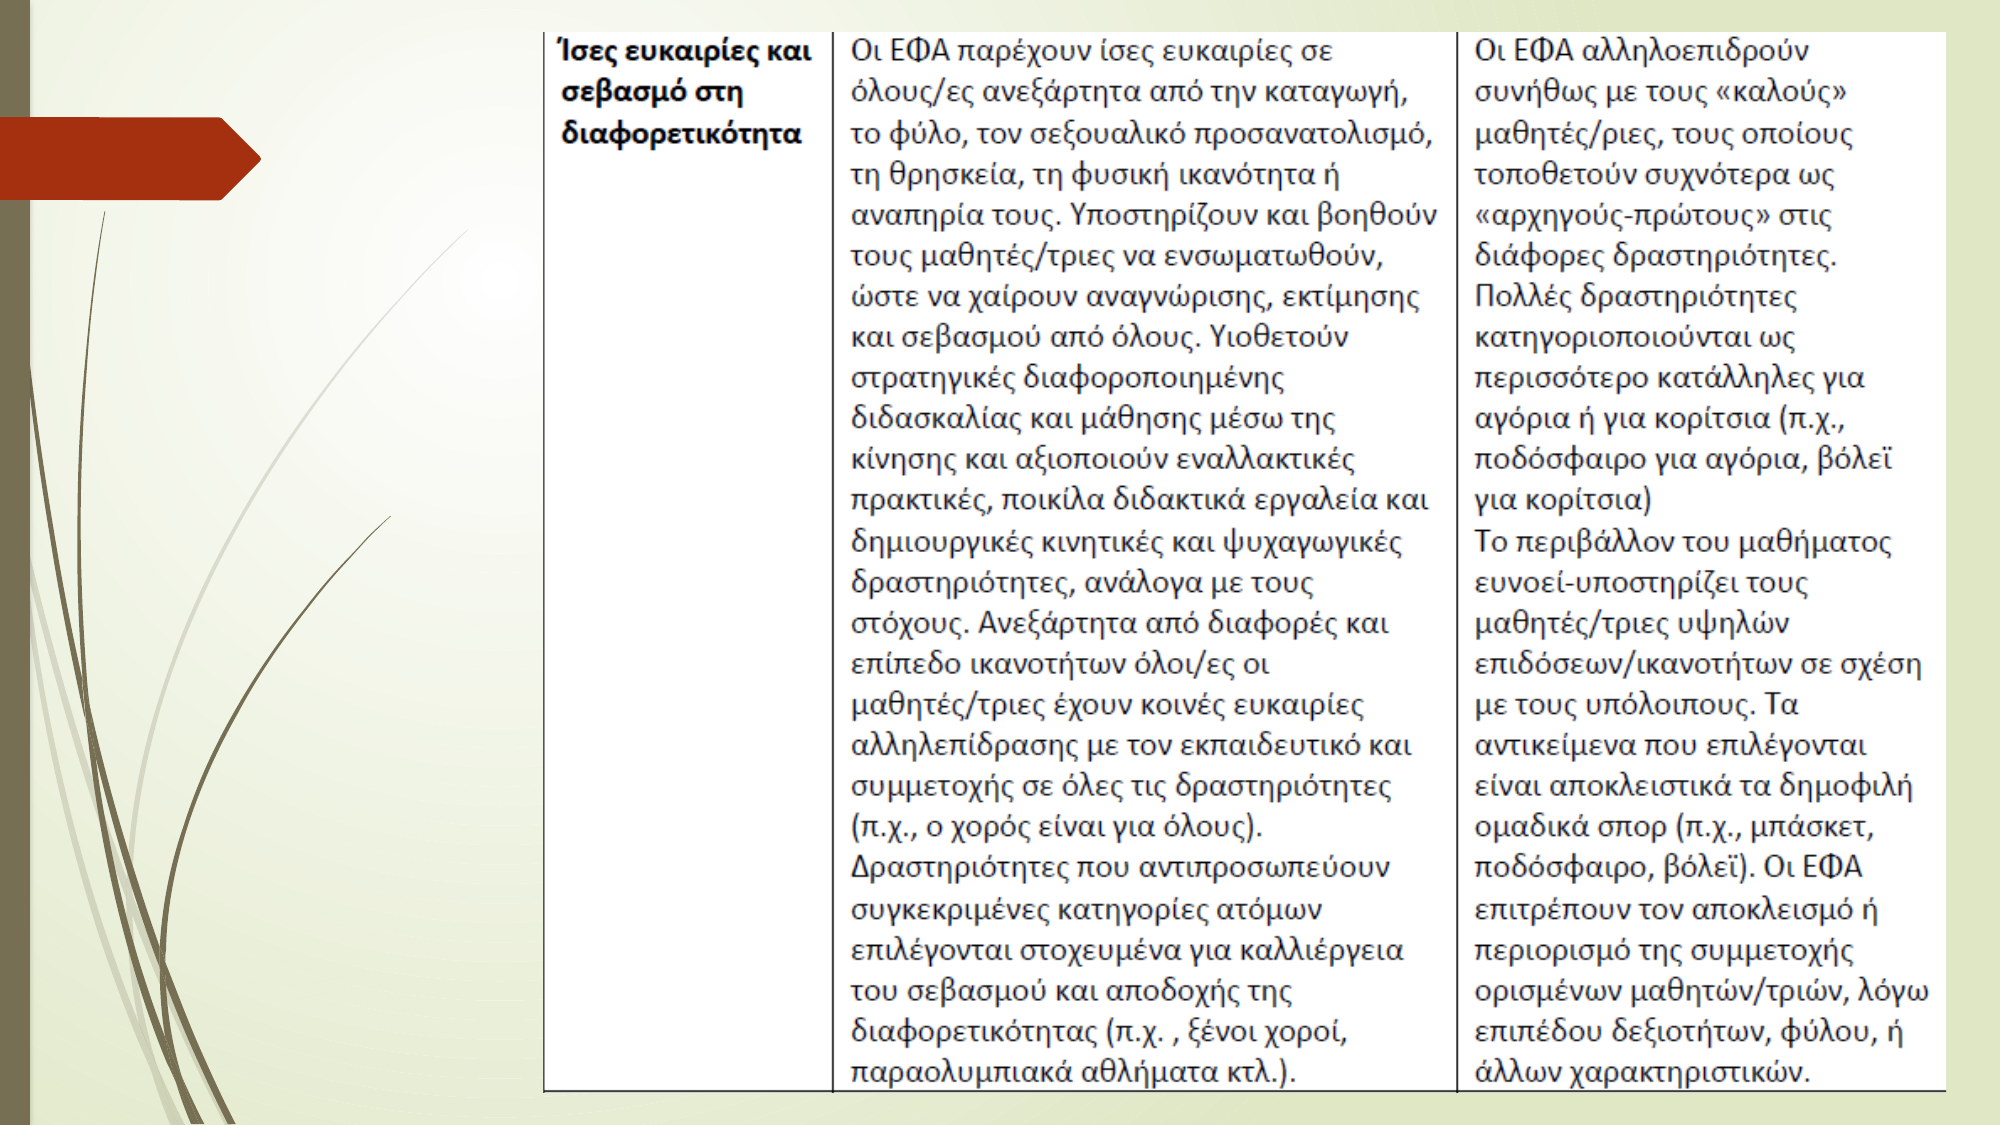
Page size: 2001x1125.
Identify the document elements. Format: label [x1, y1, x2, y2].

picture [542, 32, 1947, 1093]
